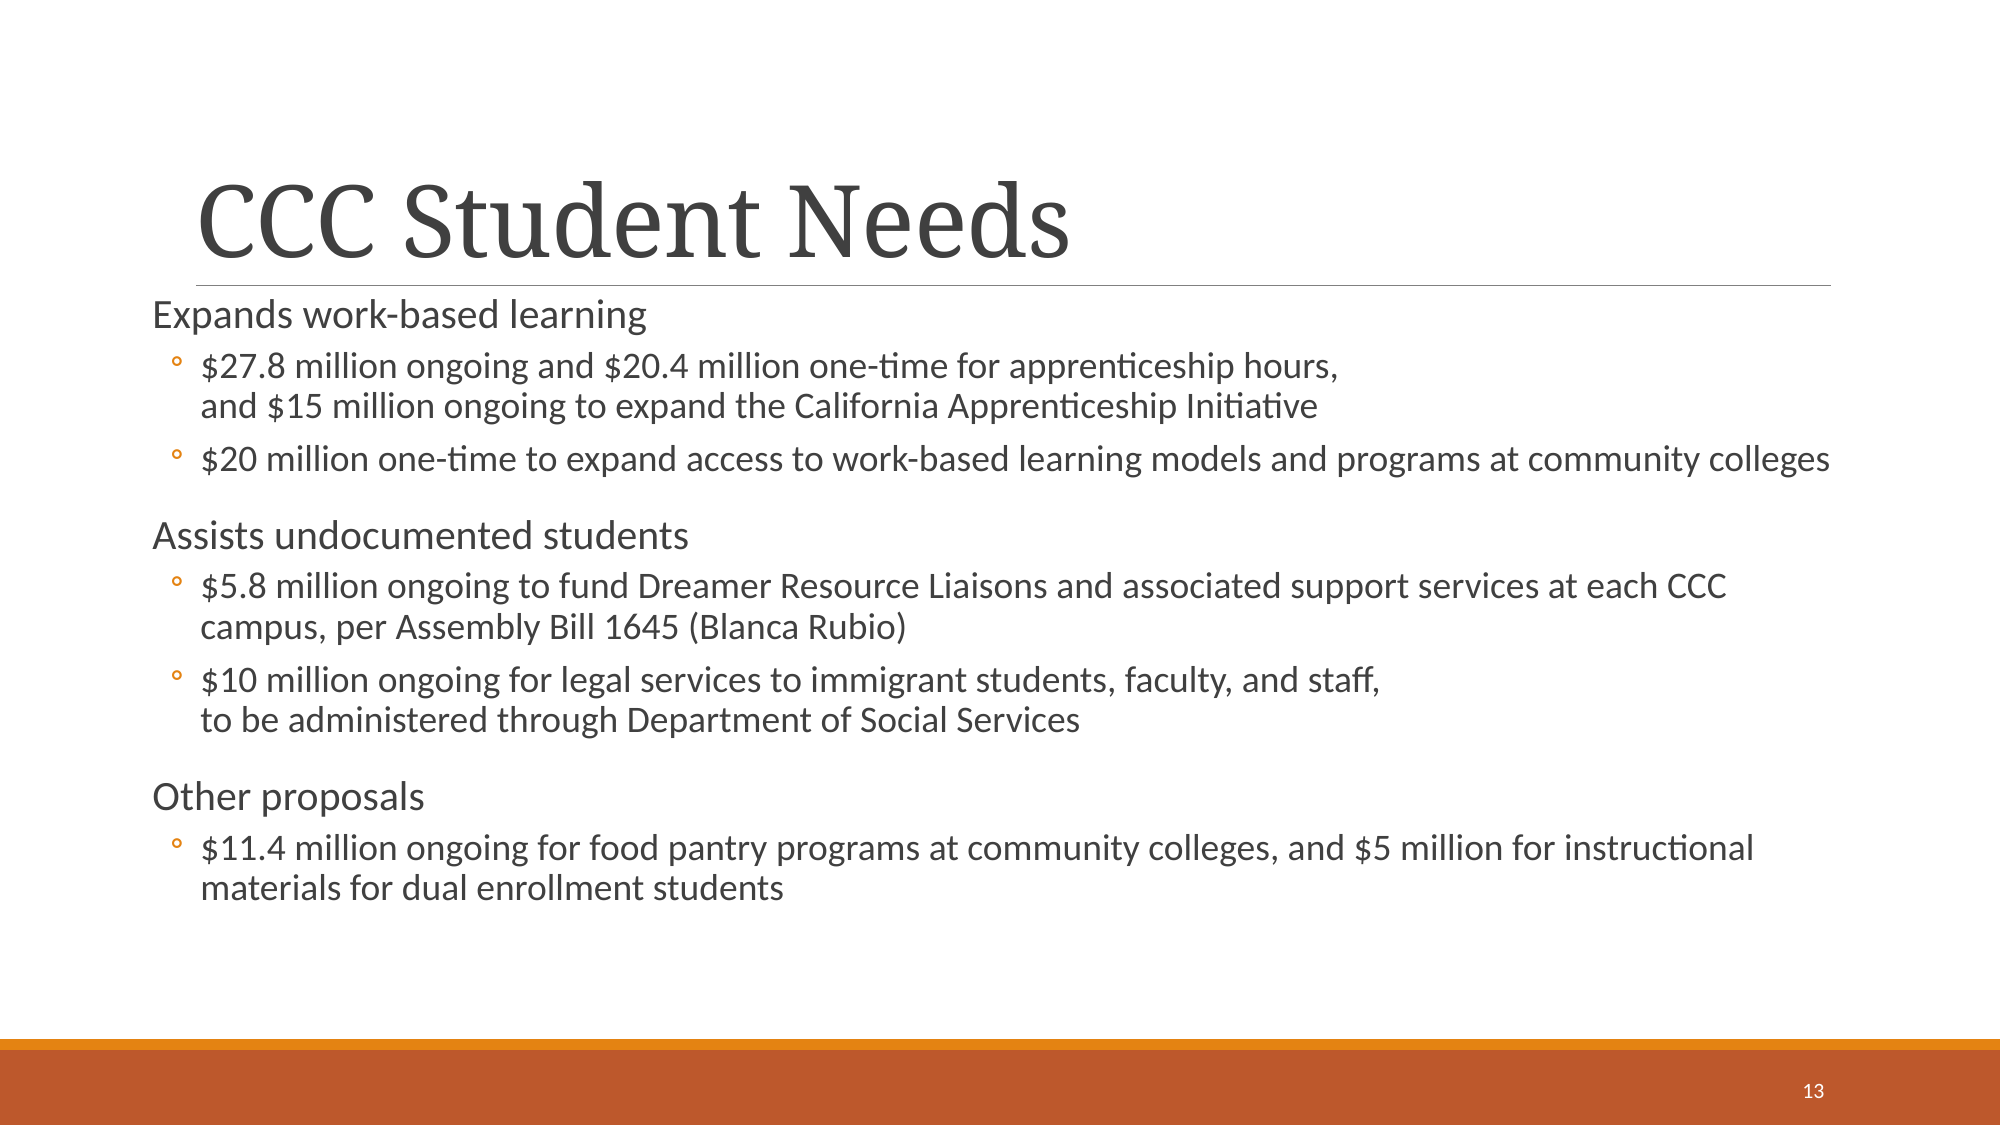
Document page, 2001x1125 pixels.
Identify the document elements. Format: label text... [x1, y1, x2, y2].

title CCC Student Needs [180, 47, 1830, 285]
slide_number 13 [1624, 1059, 1840, 1120]
list Expands work-based learning $27.8 million ongoing and $20.4 million one-time for apprenticeship hours, and $15 million ongoing to expand the California Apprenticeship Initiative $20 million one-time to expand access to work-based learning models and programs at community colleges Assists undocumented students $5.8 million ongoing to fund Dreamer Resource Liaisons and associated support services at each CCC campus, per Assembly Bill 1645 (Blanca Rubio) $10 million ongoing for legal services to immigrant students, faculty, and staff, to be administered through Department of Social Services Other proposals $11.4 million ongoing for food pantry programs at community colleges, and $5 million for instructional materials for dual enrollment students [137, 285, 1863, 957]
